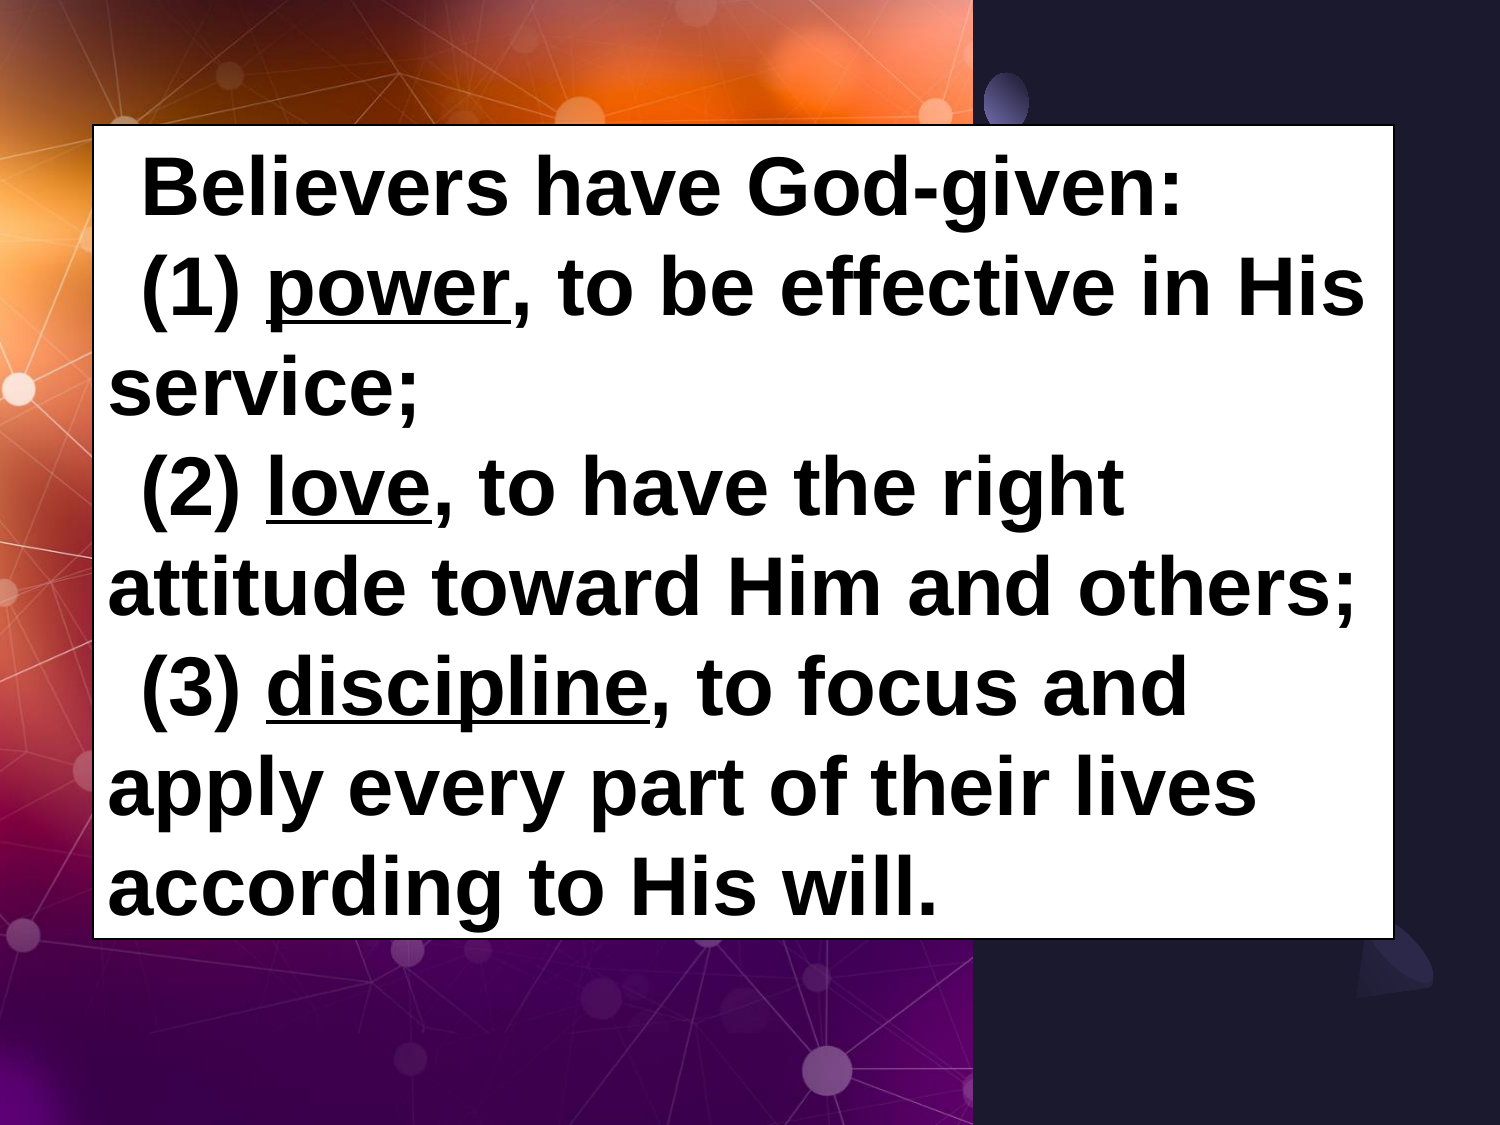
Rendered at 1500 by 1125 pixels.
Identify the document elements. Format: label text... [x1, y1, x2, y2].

text_box Believers have God-given: (1) power, to be effective in His service; (2) love, to have the right attitude toward Him and others; (3) discipline, to focus and apply every part of their lives according to His will. [973, 124, 1395, 940]
picture [0, 0, 973, 1125]
